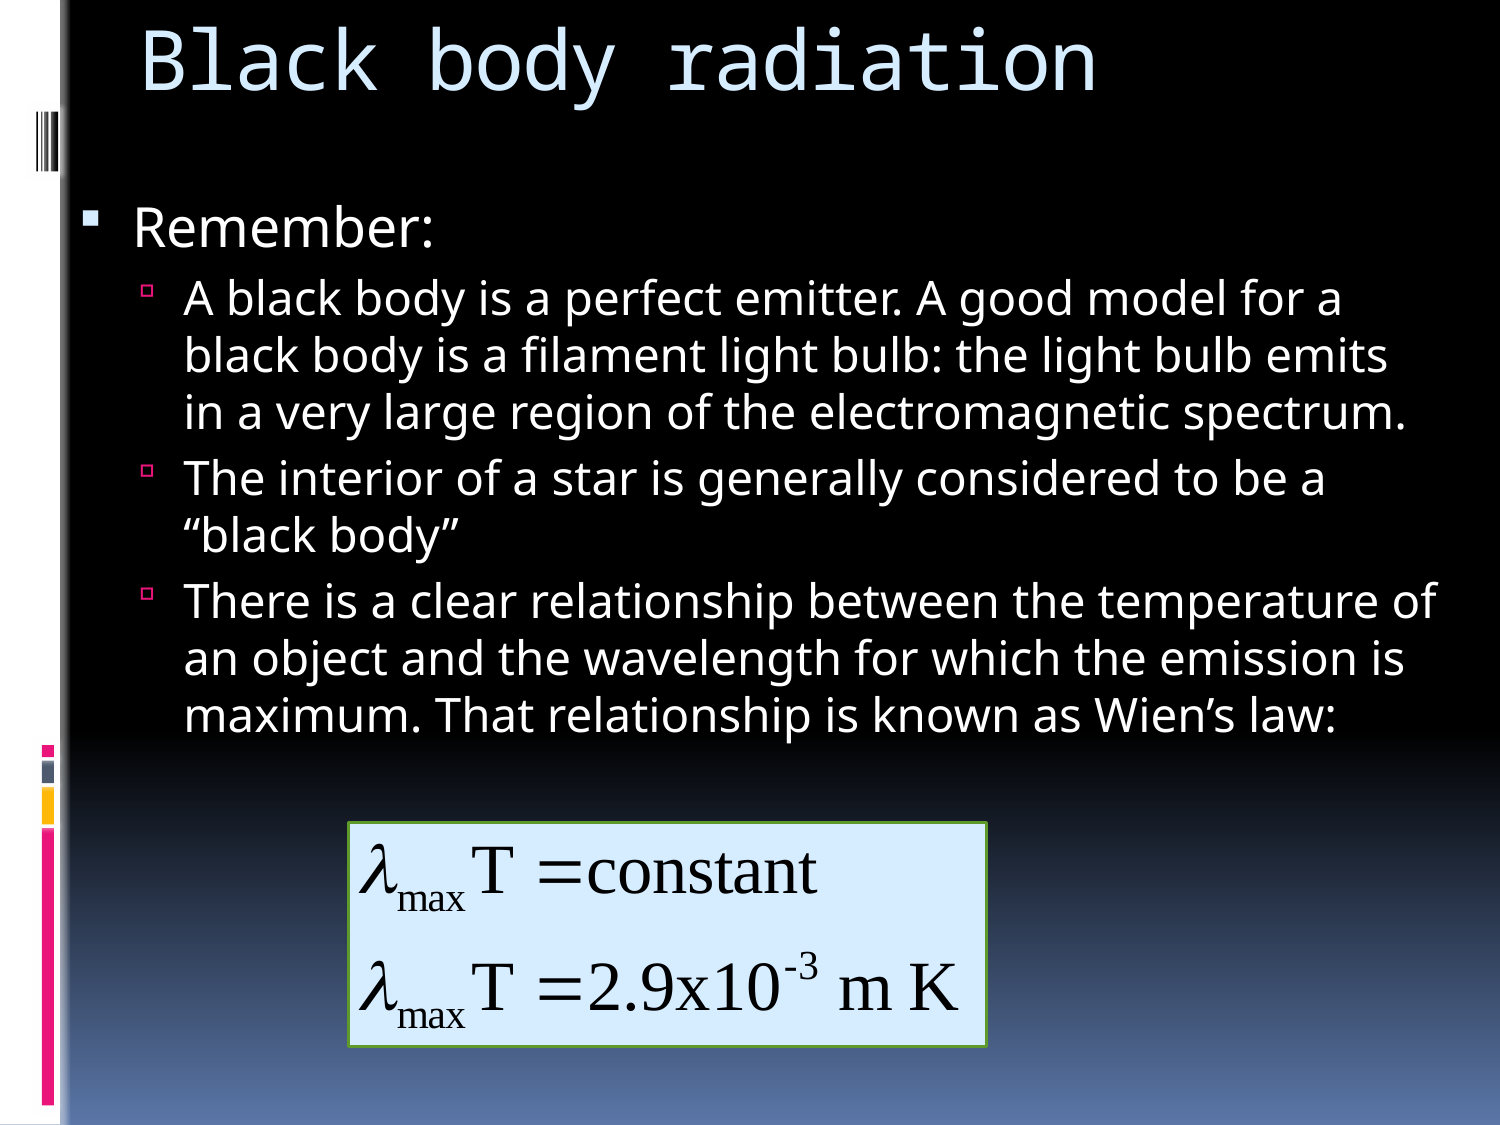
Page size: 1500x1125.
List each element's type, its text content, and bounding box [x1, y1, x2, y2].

list Remember: A black body is a perfect emitter. A good model for a black body is a filament light bulb: the light bulb emits in a very large region of the electromagnetic spectrum. The interior of a star is generally considered to be a “black body” There is a clear relationship between the temperature of an object and the wavelength for which the emission is maximum. That relationship is known as Wien’s law: [53, 184, 1459, 799]
title Black body radiation [123, 0, 1399, 184]
text_box [984, 821, 988, 1048]
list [347, 821, 974, 1047]
